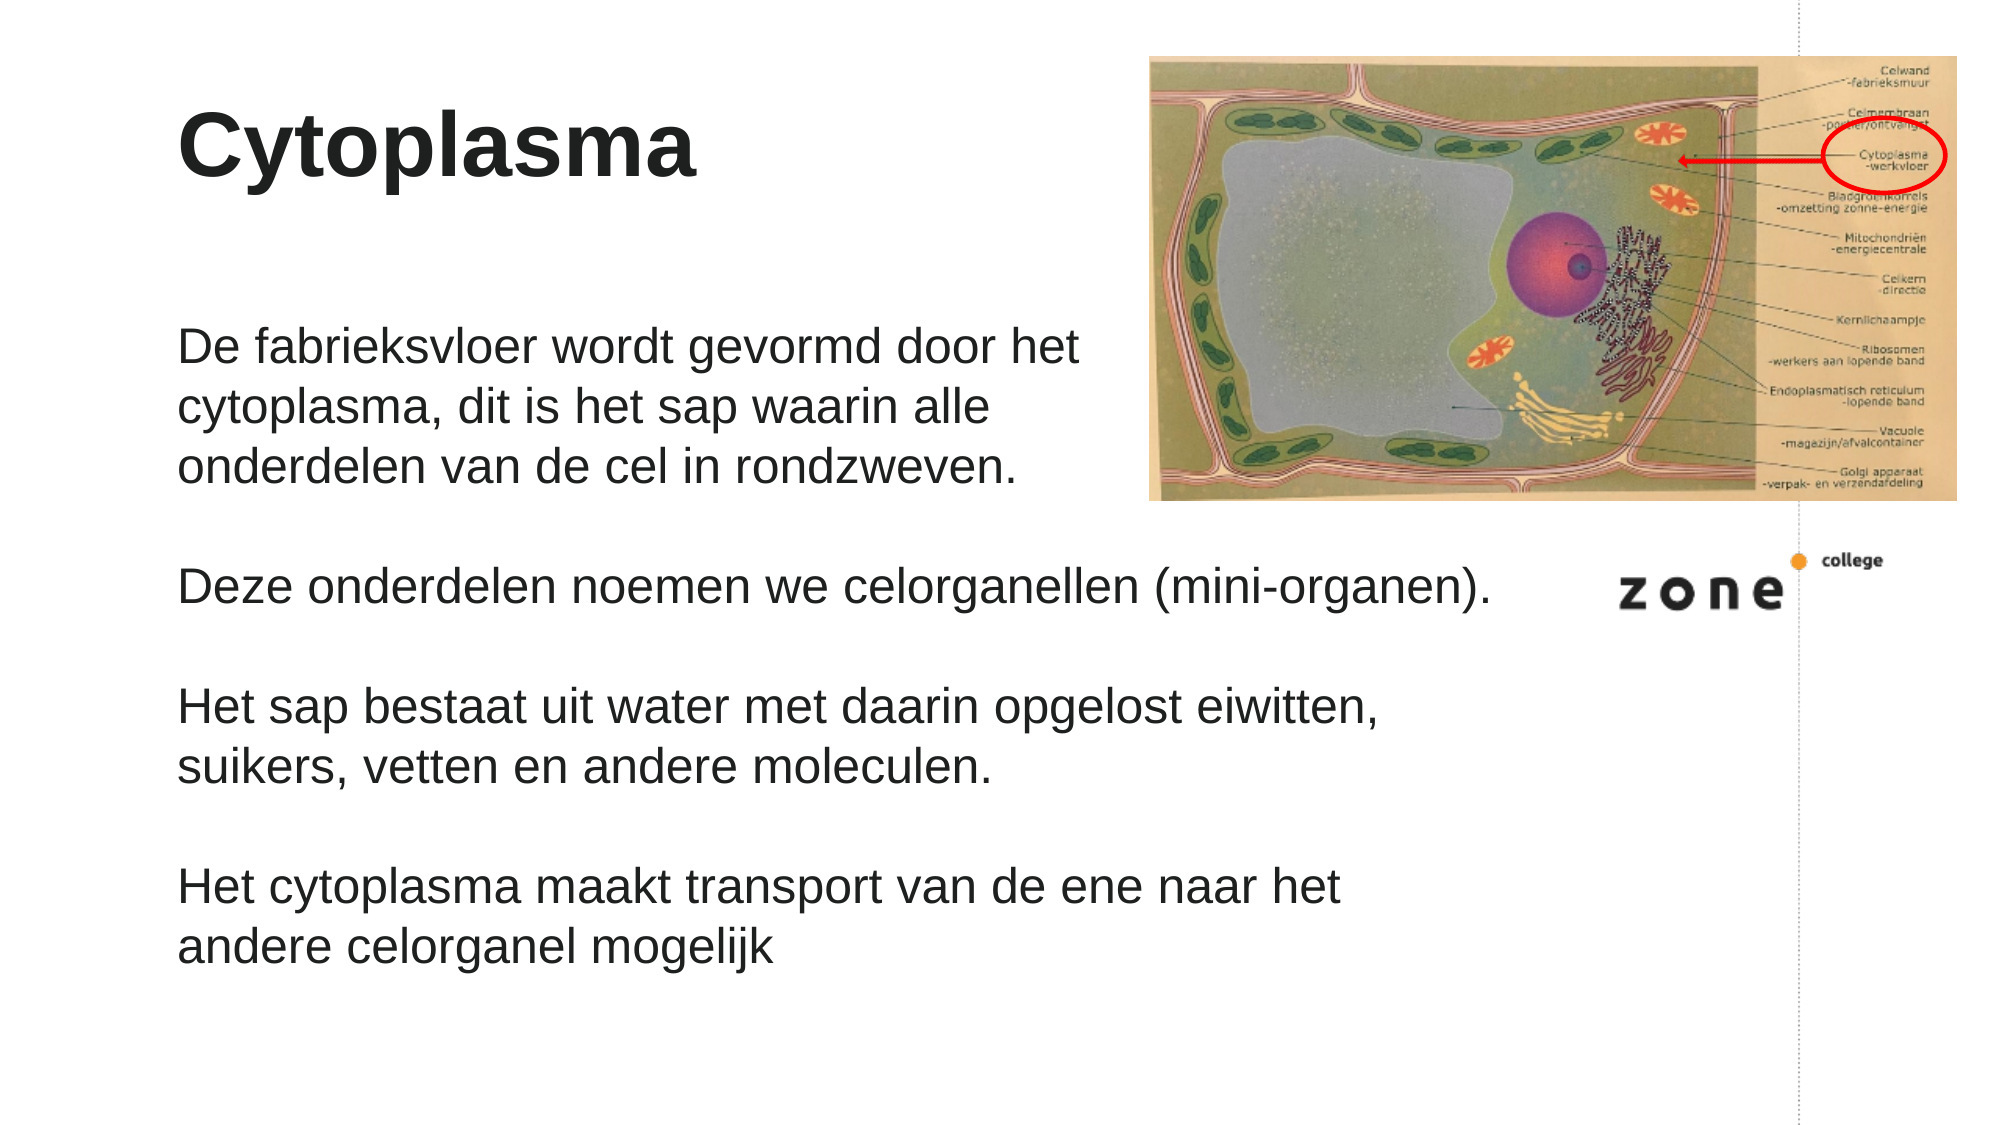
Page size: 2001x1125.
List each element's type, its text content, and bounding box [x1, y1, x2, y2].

list De fabrieksvloer wordt gevormd door het cytoplasma, dit is het sap waarin alle onderdelen van de cel in rondzweven. Deze onderdelen noemen we celorganellen (mini-organen). Het sap bestaat uit water met daarin opgelost eiwitten, suikers, vetten en andere moleculen. Het cytoplasma maakt transport van de ene naar het andere celorganel mogelijk [177, 313, 1508, 1091]
picture [1149, 0, 2001, 1125]
title Cytoplasma [177, 97, 1149, 261]
